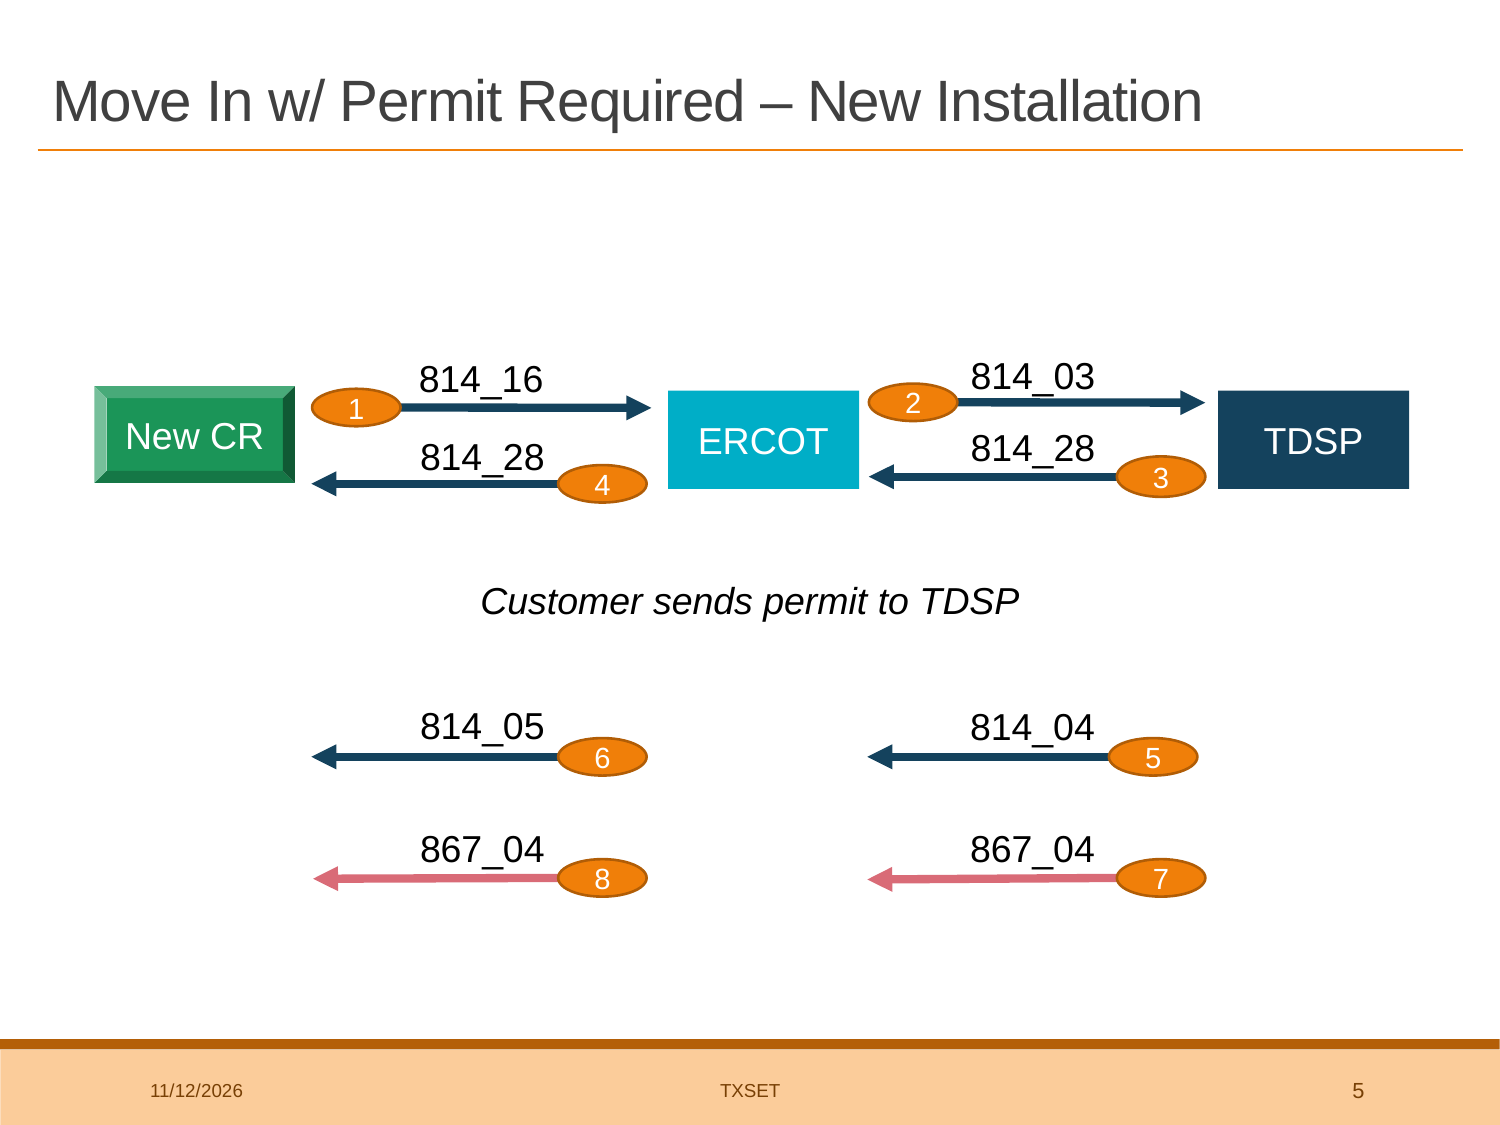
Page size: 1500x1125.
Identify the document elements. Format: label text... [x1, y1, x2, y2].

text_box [311, 346, 652, 424]
title Move In w/ Permit Required – New Installation [37, 37, 1275, 141]
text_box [310, 425, 648, 503]
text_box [868, 415, 1206, 498]
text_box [866, 816, 1206, 898]
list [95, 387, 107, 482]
text_box TDSP [1217, 389, 1410, 490]
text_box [868, 344, 1206, 414]
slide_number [135, 1059, 440, 1120]
footer TxSET [453, 1059, 1047, 1120]
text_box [310, 694, 648, 776]
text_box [312, 817, 648, 898]
text_box Customer sends permit to TDSP [465, 569, 1035, 630]
text_box ERCOT [667, 389, 860, 490]
text_box Current CR [97, 387, 293, 398]
text_box New CR [94, 386, 295, 483]
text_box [866, 694, 1198, 776]
slide_number 5 [1218, 1059, 1380, 1120]
